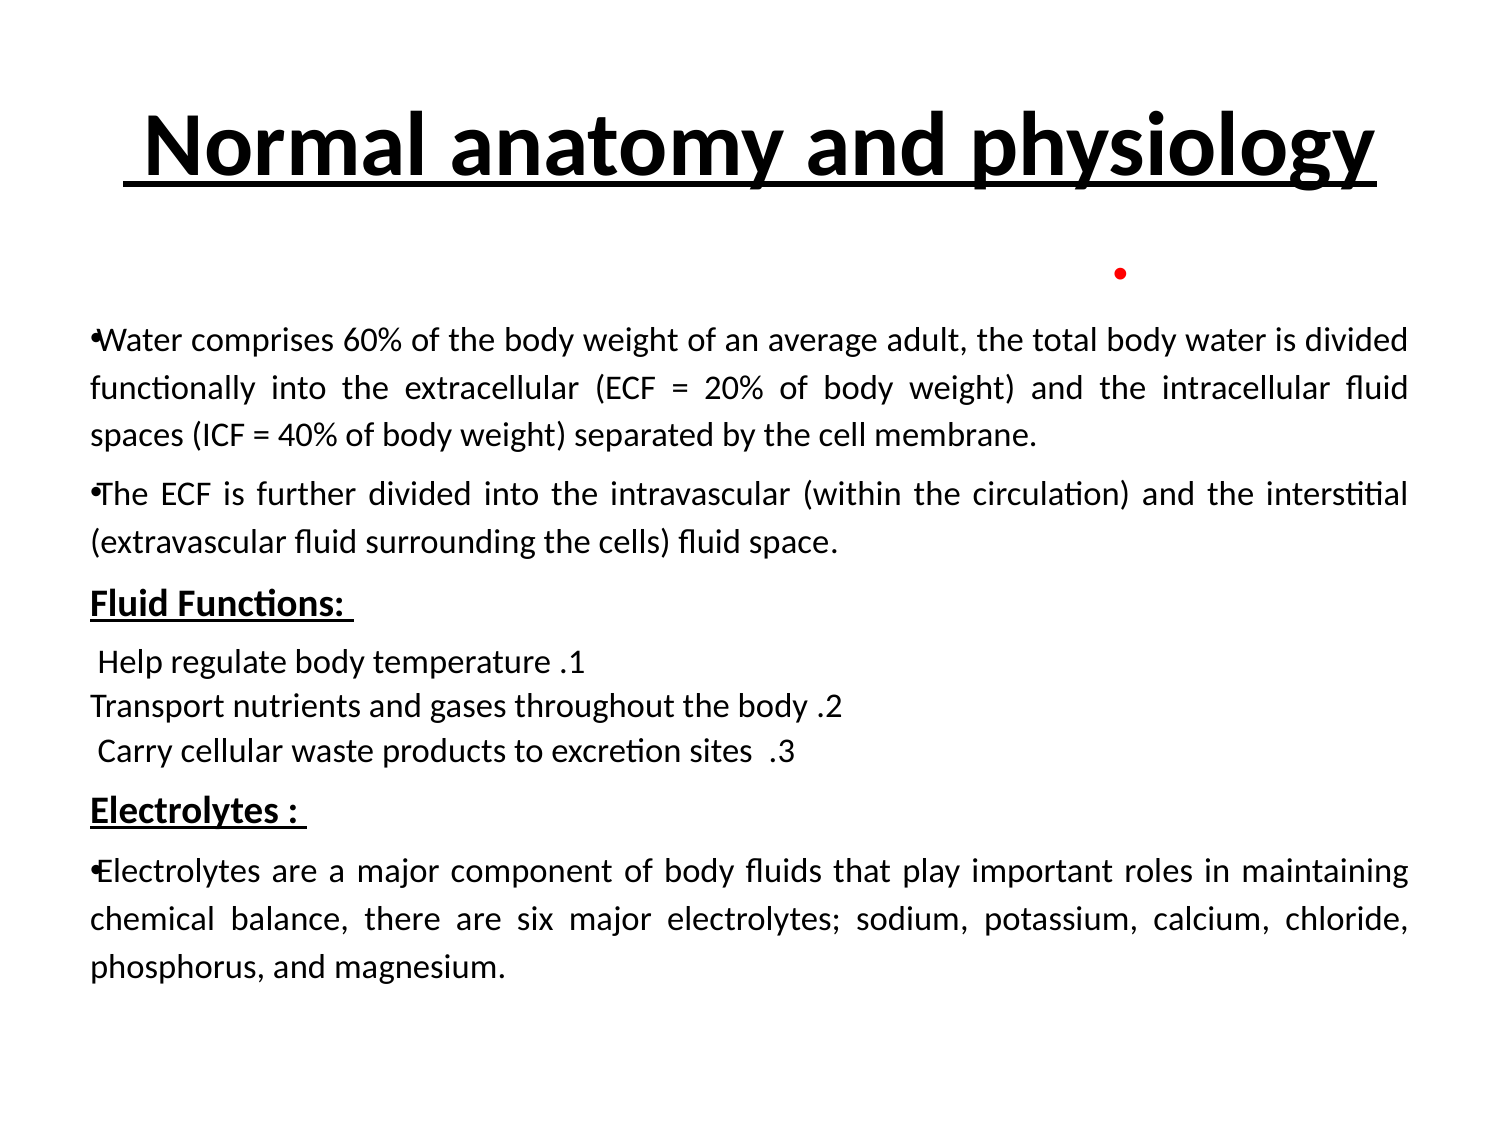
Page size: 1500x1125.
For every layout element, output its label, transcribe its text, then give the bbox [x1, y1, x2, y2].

title Normal anatomy and physiology [75, 45, 1425, 232]
list Water comprises 60% of the body weight of an average adult, the total body water is divided functionally into the extracellular (ECF = 20% of body weight) and the intracellular fluid spaces (ICF = 40% of body weight) separated by the cell membrane. The ECF is further divided into the intravascular (within the circulation) and the interstitial (extravascular fluid surrounding the cells) fluid space. Fluid Functions: 1. Help regulate body temperature 2. Transport nutrients and gases throughout the body 3. Carry cellular waste products to excretion sites Electrolytes : Electrolytes are a major component of body fluids that play important roles in maintaining chemical balance, there are six major electrolytes; sodium, potassium, calcium, chloride, phosphorus, and magnesium. [75, 232, 1425, 1005]
